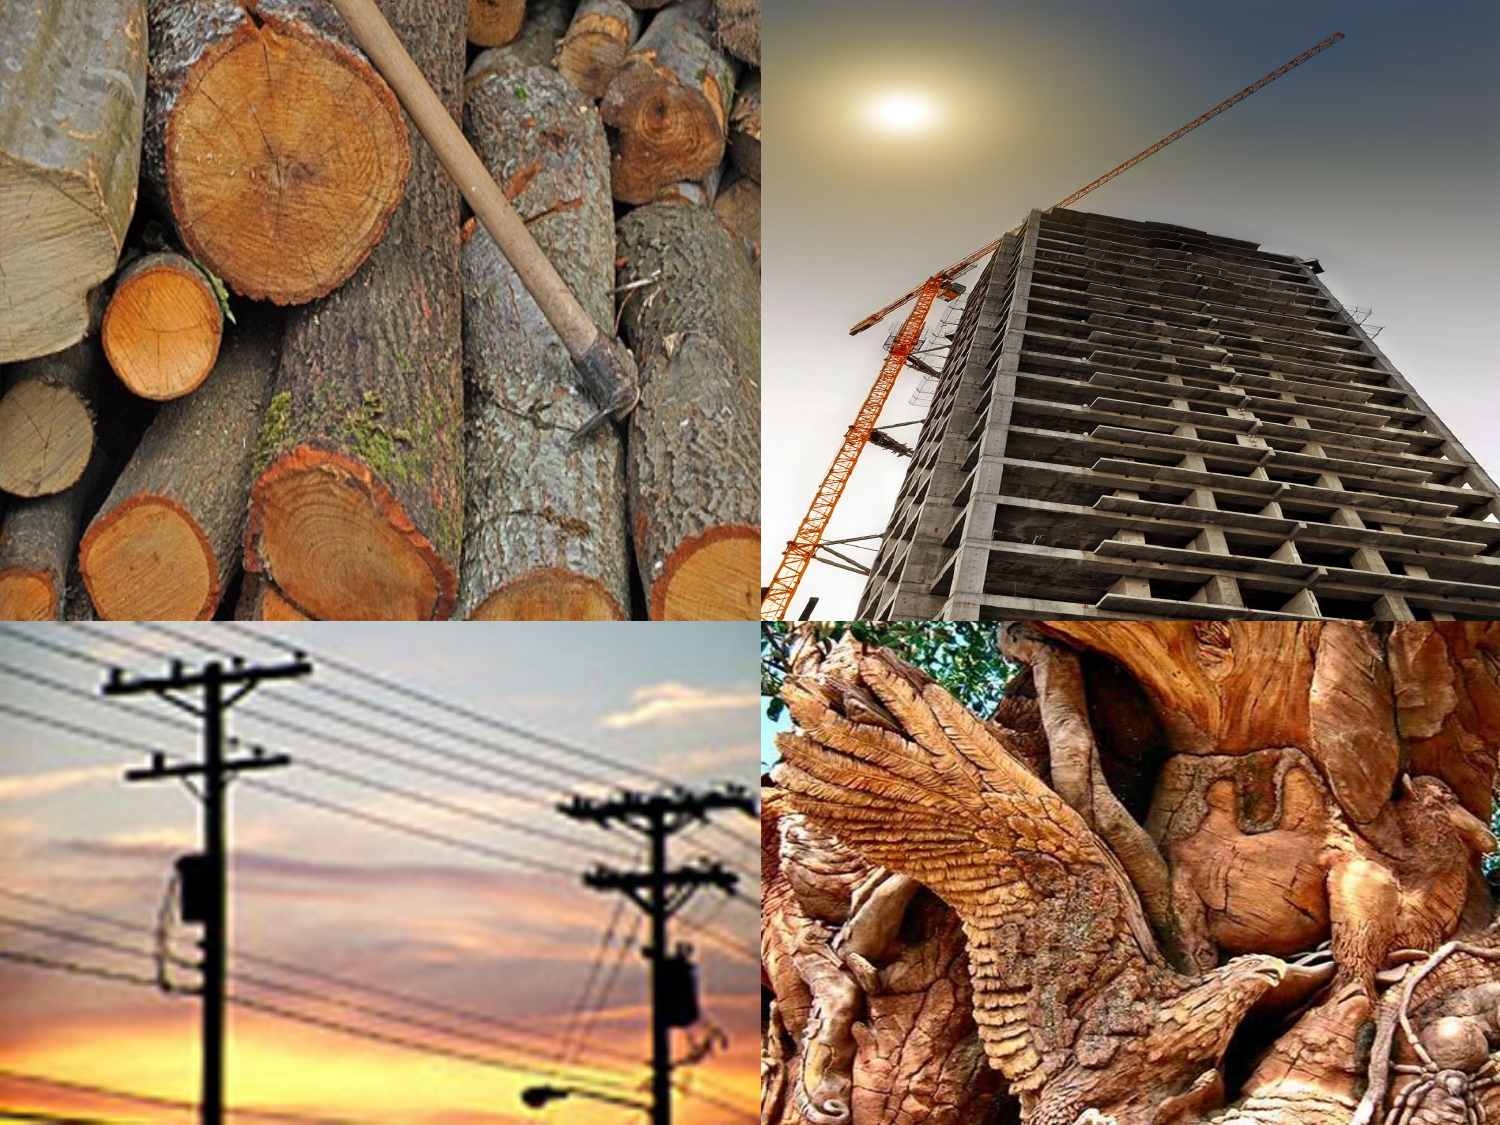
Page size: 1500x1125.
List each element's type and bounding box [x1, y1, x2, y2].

list [0, 0, 759, 620]
picture [0, 0, 1500, 1125]
